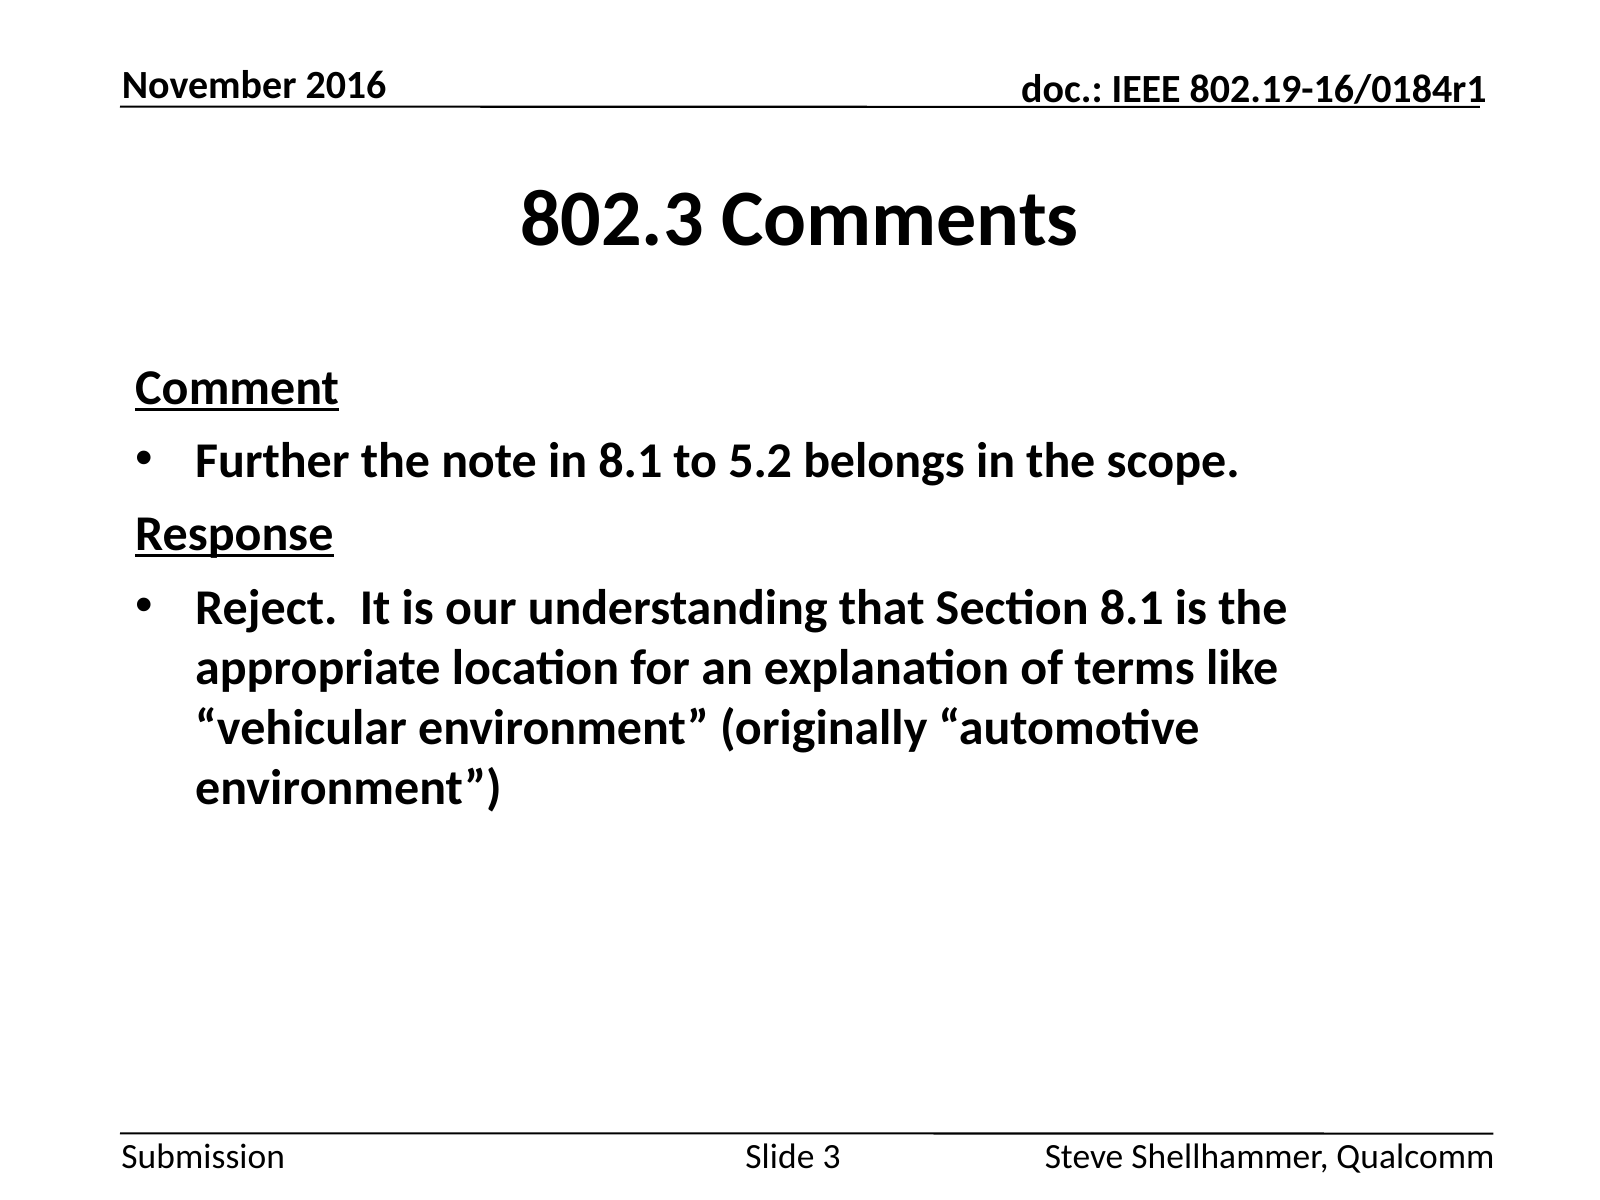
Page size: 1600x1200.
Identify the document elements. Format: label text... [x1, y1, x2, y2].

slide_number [121, 58, 451, 107]
slide_number Slide 3 [733, 1132, 854, 1197]
list Comment Further the note in 8.1 to 5.2 belongs in the scope. Response Reject. It is our understanding that Section 8.1 is the appropriate location for an explanation of terms like “vehicular environment” (originally “automotive environment”) [119, 346, 1480, 1067]
title 802.3 Comments [119, 119, 1480, 307]
footer Steve Shellhammer, Qualcomm [937, 1132, 1495, 1174]
